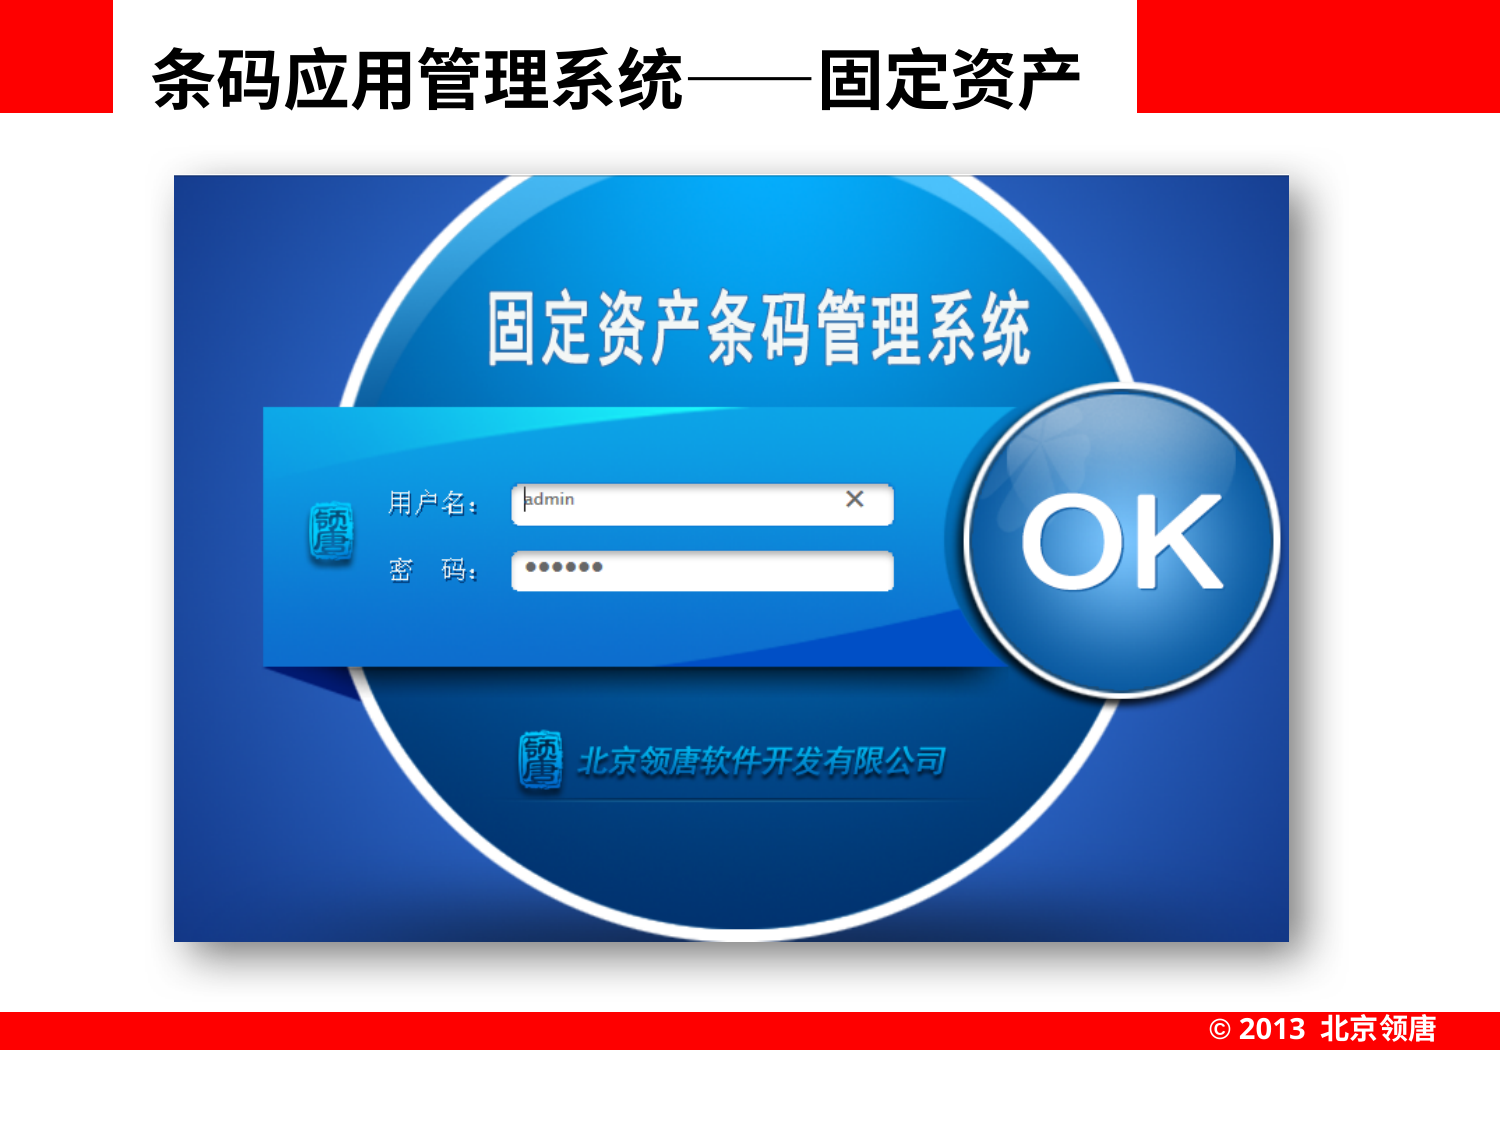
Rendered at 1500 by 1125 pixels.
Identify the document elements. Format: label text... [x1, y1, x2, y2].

picture [0, 1012, 1500, 1050]
picture [0, 0, 113, 113]
picture [1137, 0, 1500, 113]
picture [174, 174, 1289, 942]
title 条码应用管理系统——固定资产 [149, 37, 1113, 193]
